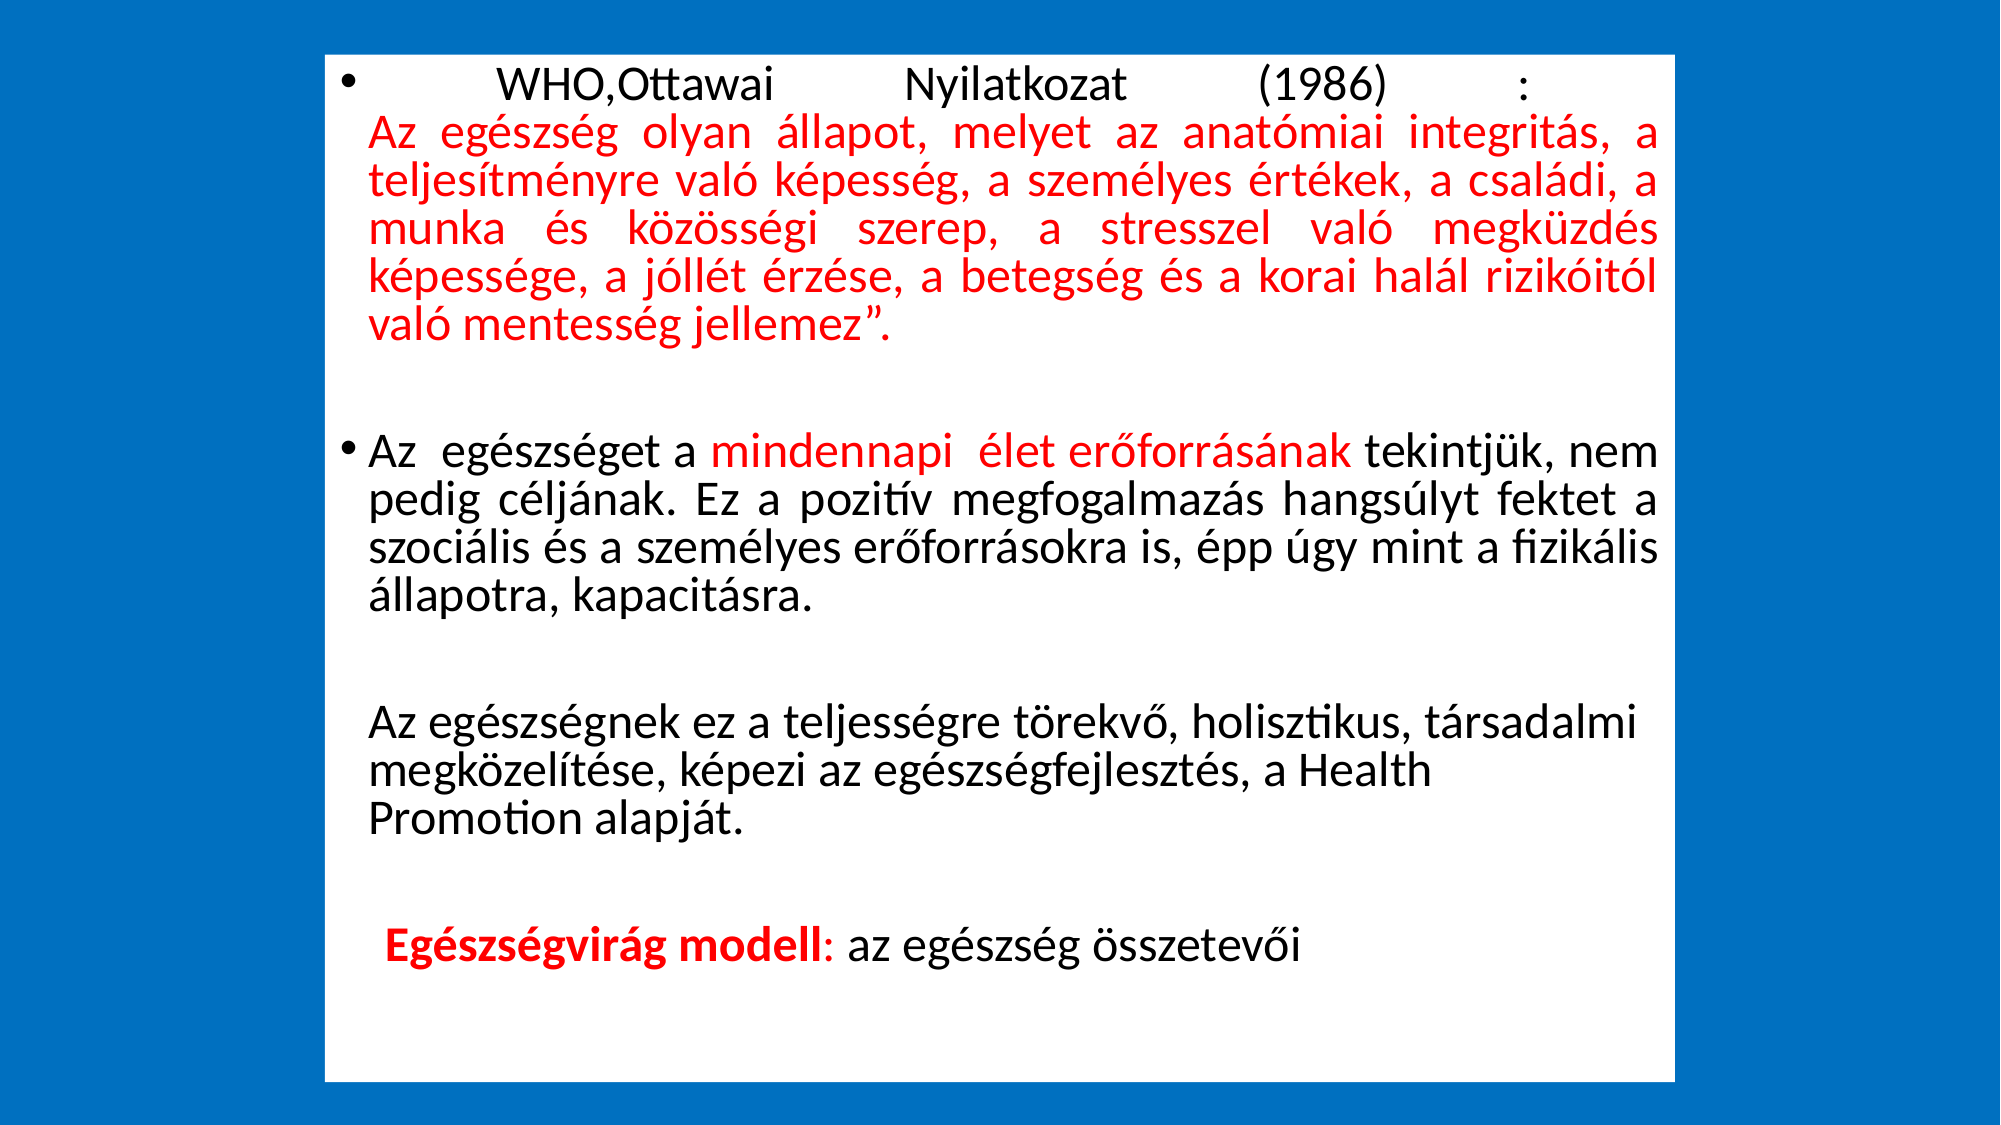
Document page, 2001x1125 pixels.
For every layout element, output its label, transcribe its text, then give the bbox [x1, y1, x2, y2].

list WHO,Ottawai Nyilatkozat (1986) : Az egészség olyan állapot, melyet az anatómiai integritás, a teljesítményre való képesség, a személyes értékek, a családi, a munka és közösségi szerep, a stresszel való megküzdés képessége, a jóllét érzése, a betegség és a korai halál rizikóitól való mentesség jellemez”. Az egészséget a mindennapi élet erőforrásának tekintjük, nem pedig céljának. Ez a pozitív megfogalmazás hangsúlyt fektet a szociális és a személyes erőforrásokra is, épp úgy mint a fizikális állapotra, kapacitásra. Az egészségnek ez a teljességre törekvő, holisztikus, társadalmi megközelítése, képezi az egészségfejlesztés, a Health Promotion alapját. Egészségvirág modell: az egészség összetevői [324, 54, 1675, 1083]
